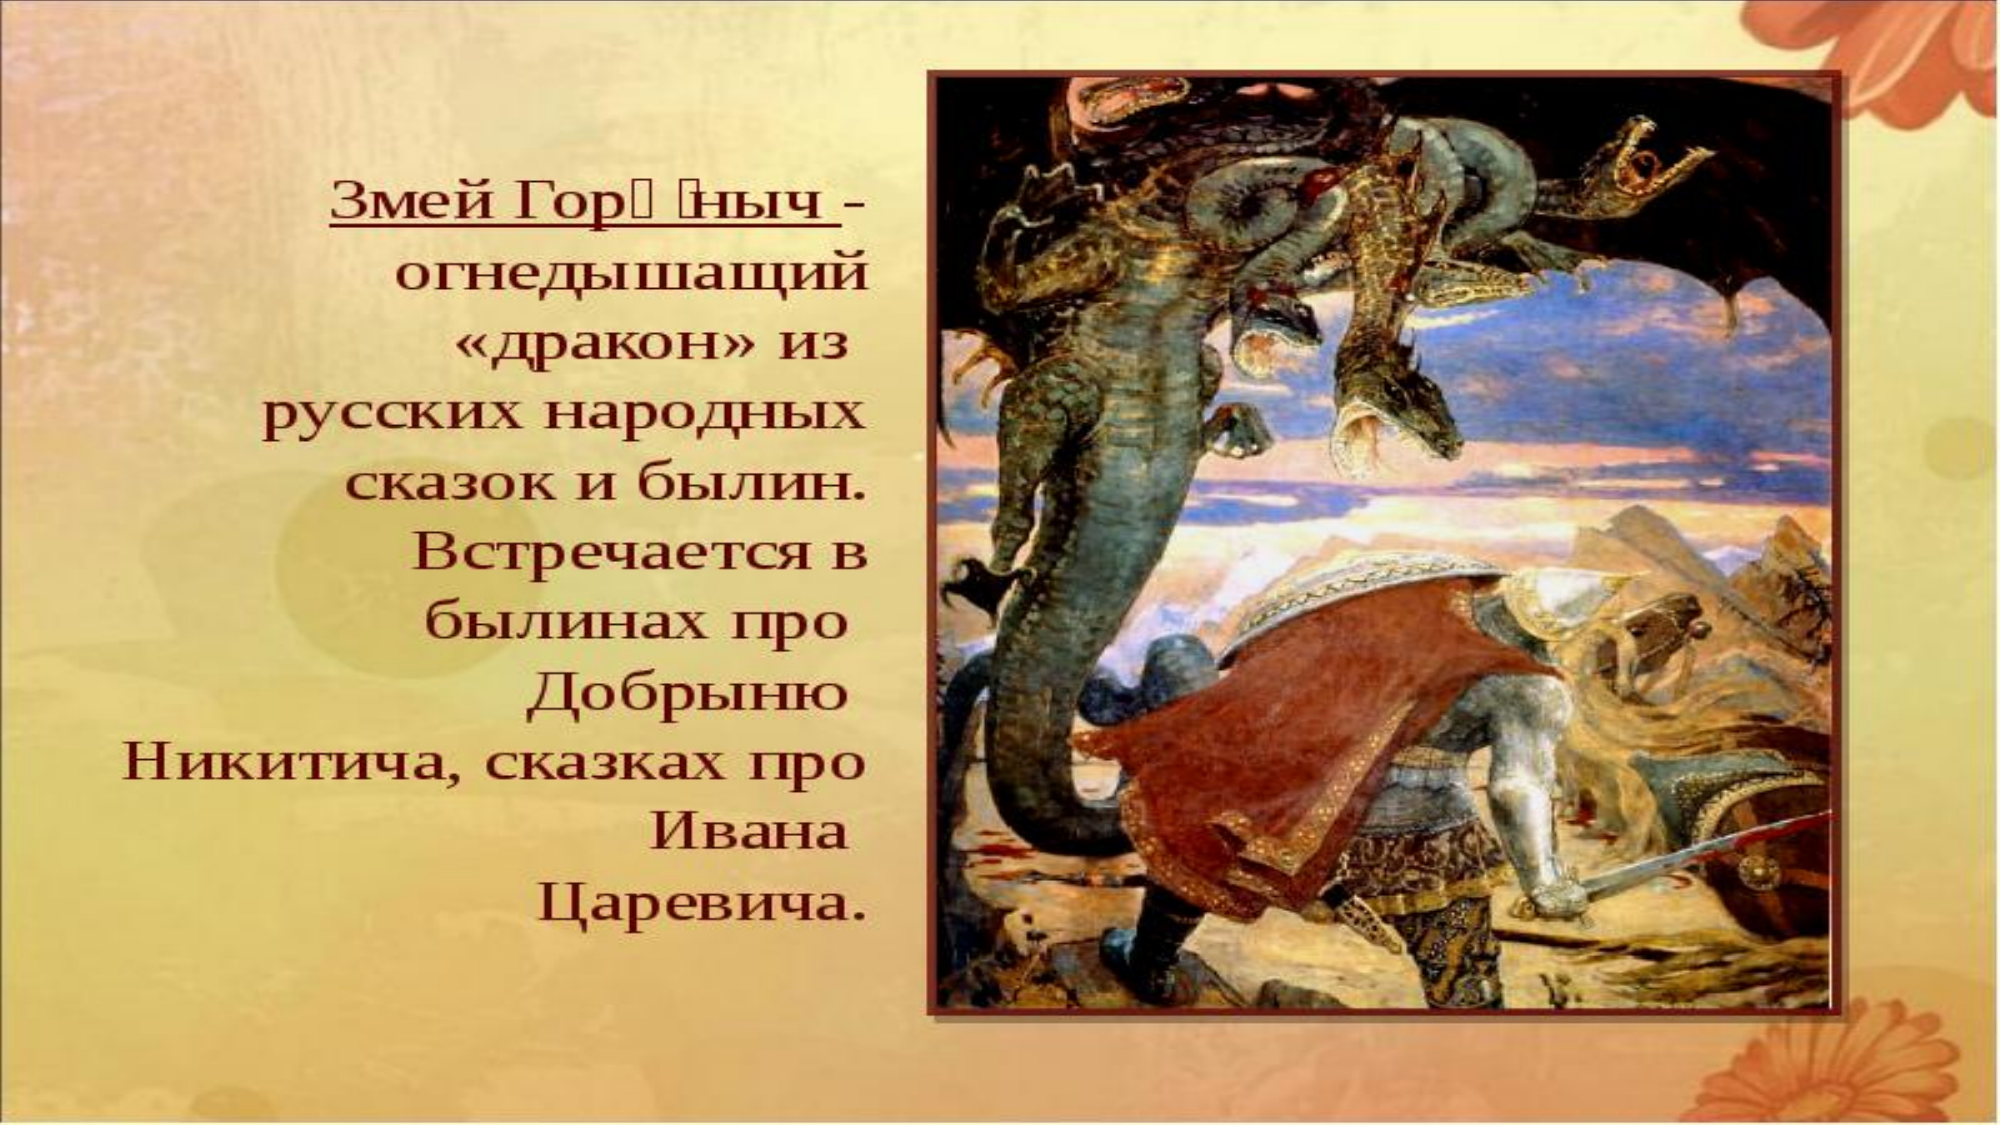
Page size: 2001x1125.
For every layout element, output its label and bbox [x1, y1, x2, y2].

list [0, 0, 2000, 1125]
